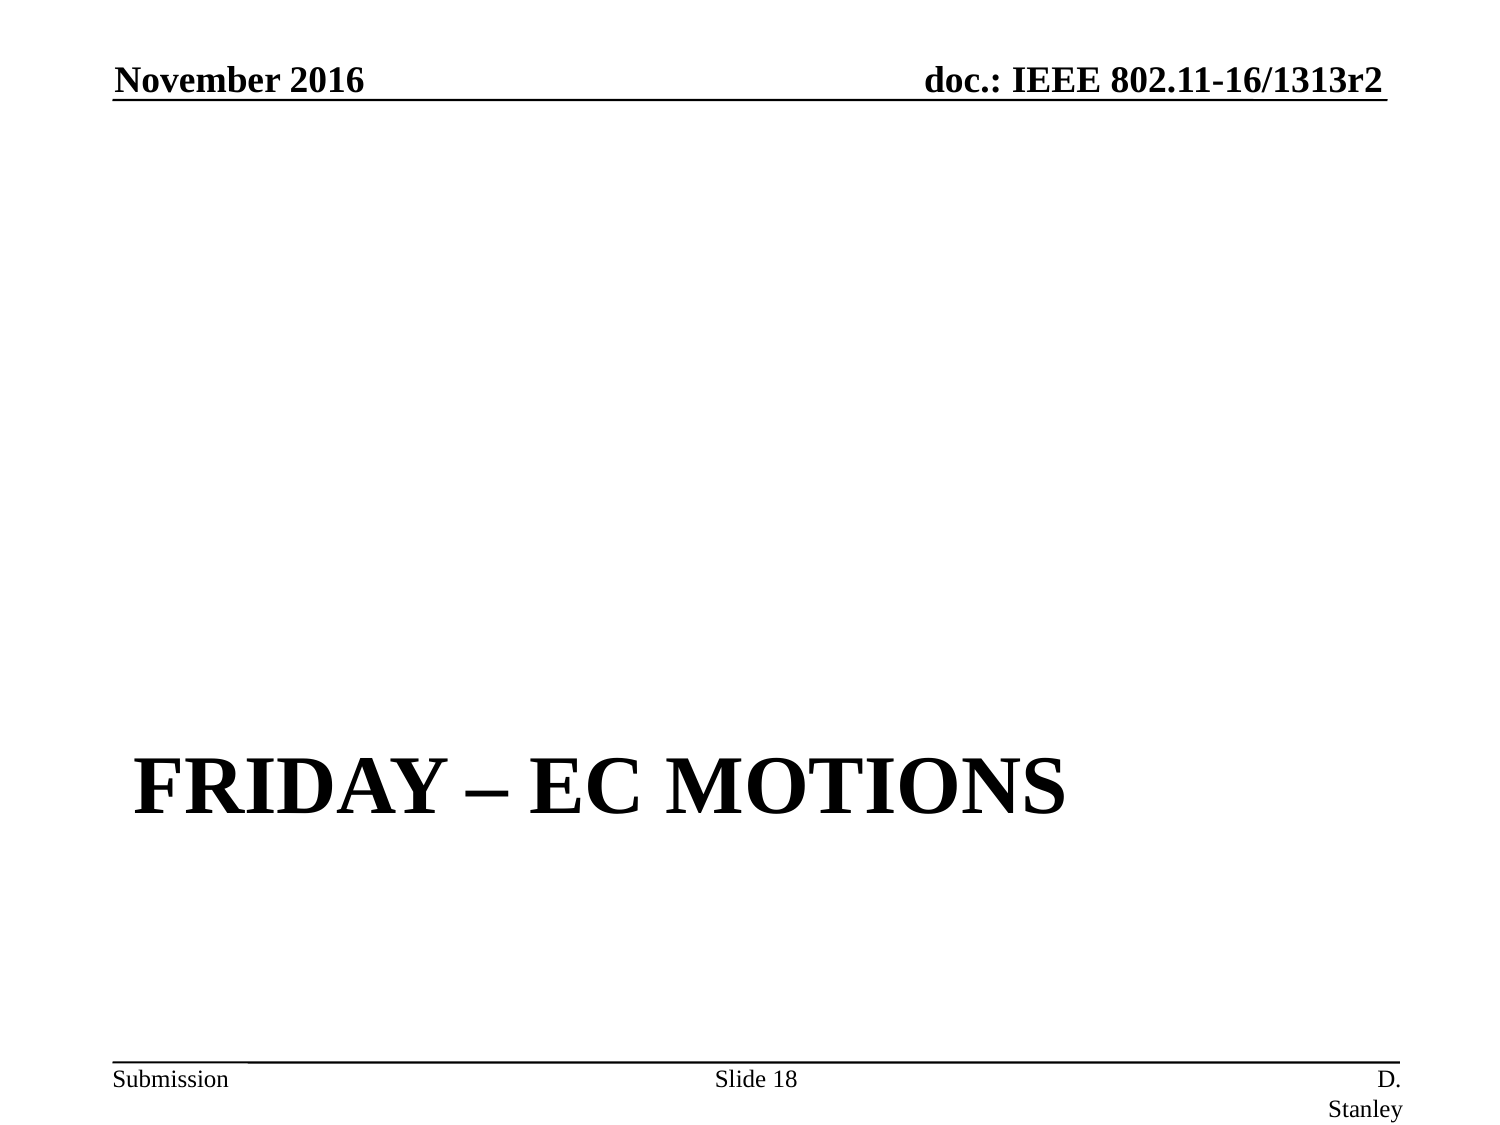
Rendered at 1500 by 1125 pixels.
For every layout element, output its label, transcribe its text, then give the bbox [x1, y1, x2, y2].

footer D. Stanley, HP Enterprise [1324, 1061, 1402, 1093]
slide_number Slide 18 [712, 1061, 800, 1093]
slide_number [114, 54, 374, 101]
title Friday – EC Motions [118, 722, 1394, 947]
